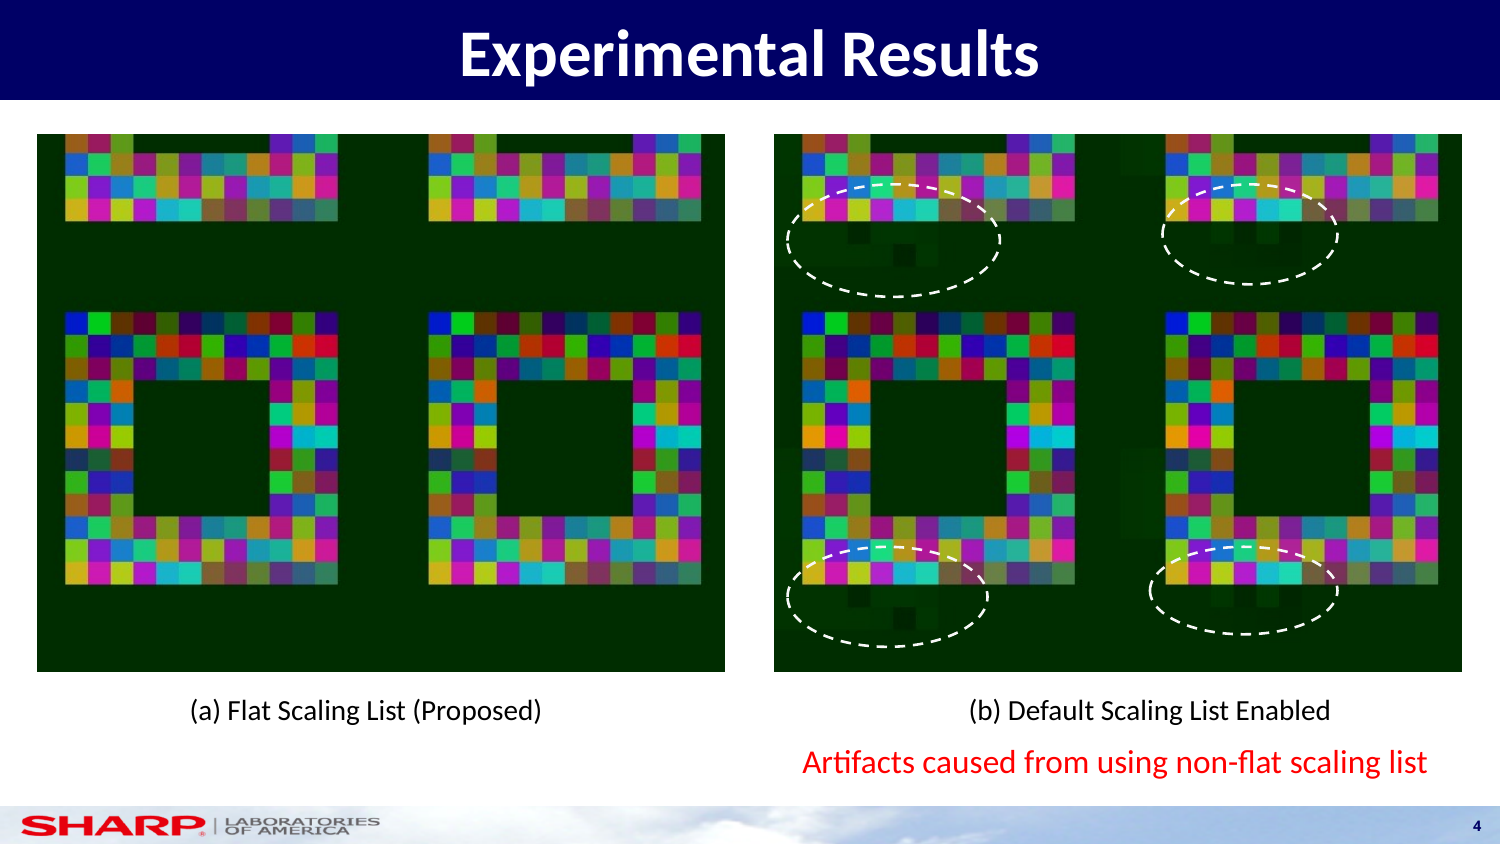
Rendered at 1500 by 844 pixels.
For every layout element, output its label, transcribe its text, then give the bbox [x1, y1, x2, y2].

picture [0, 806, 1500, 844]
text_box (a) Flat Scaling List (Proposed) [174, 684, 625, 734]
title Experimental Results [16, 0, 1484, 101]
picture [774, 134, 1462, 672]
text_box Artifacts caused from using non-flat scaling list [787, 733, 1463, 788]
picture [37, 134, 725, 673]
text_box (b) Default Scaling List Enabled [924, 684, 1375, 733]
